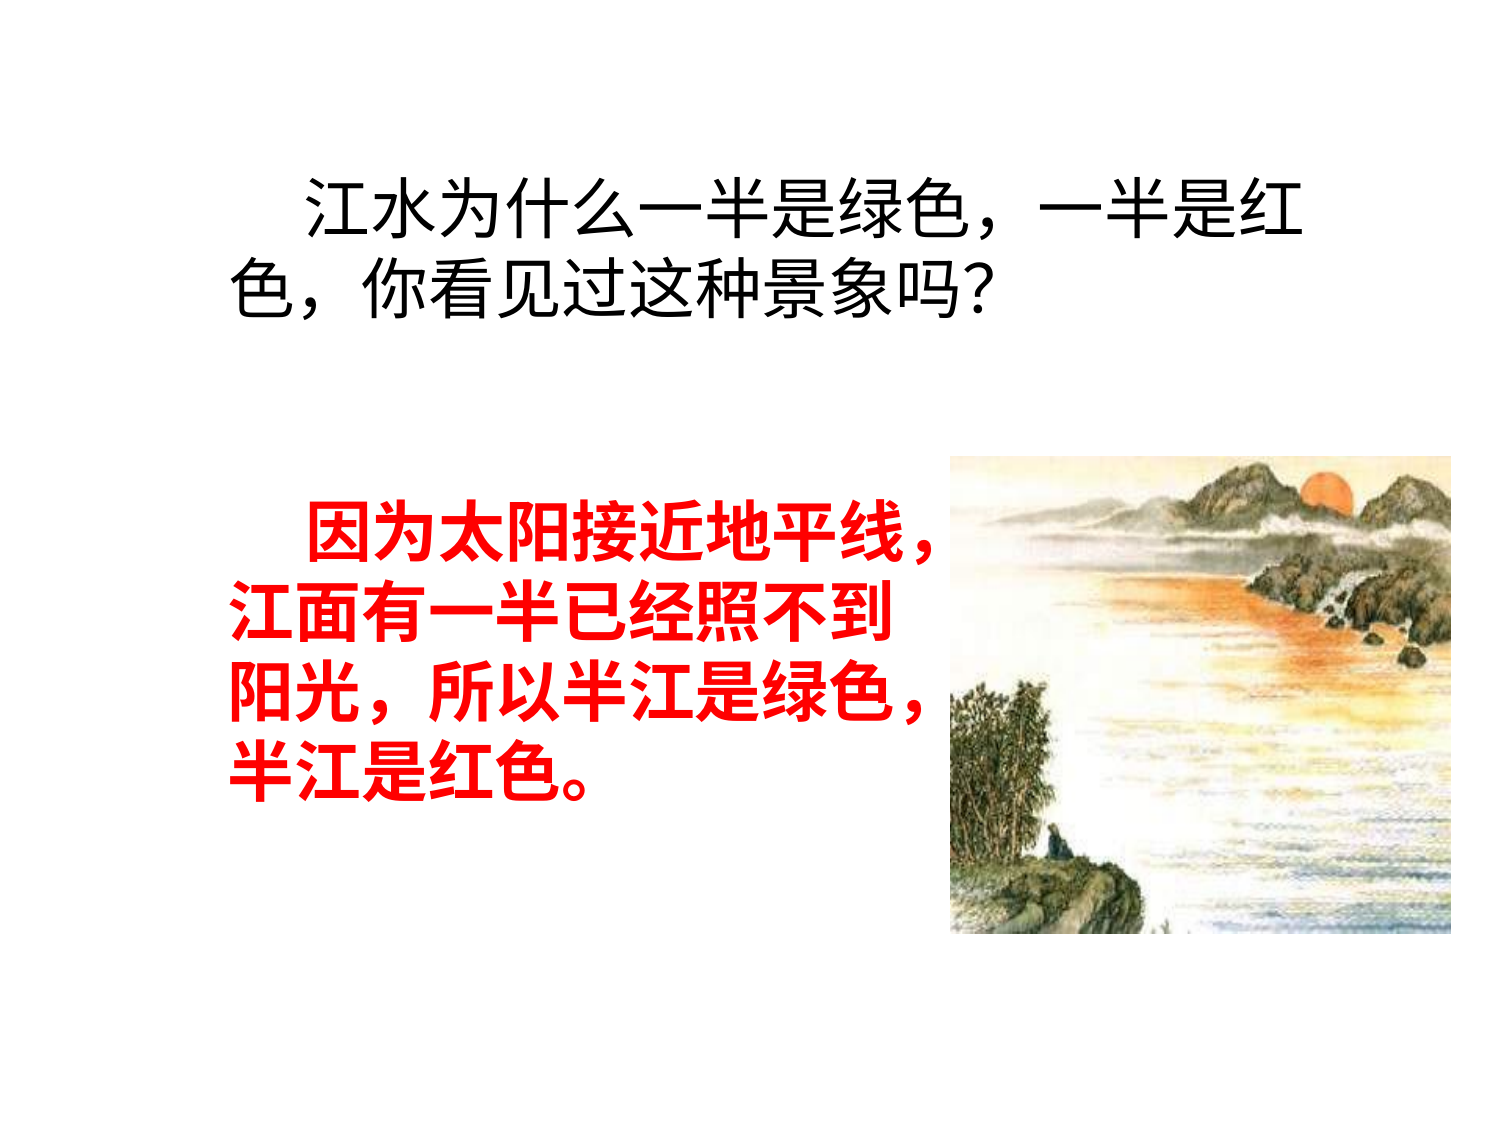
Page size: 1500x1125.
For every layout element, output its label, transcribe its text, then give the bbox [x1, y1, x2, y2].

picture [950, 455, 1451, 934]
text_box 江水为什么一半是绿色，一半是红色，你看见过这种景象吗？ [213, 159, 1332, 335]
text_box 因为太阳接近地平线，江面有一半已经照不到阳光，所以半江是绿色，半江是红色。 [213, 482, 926, 817]
